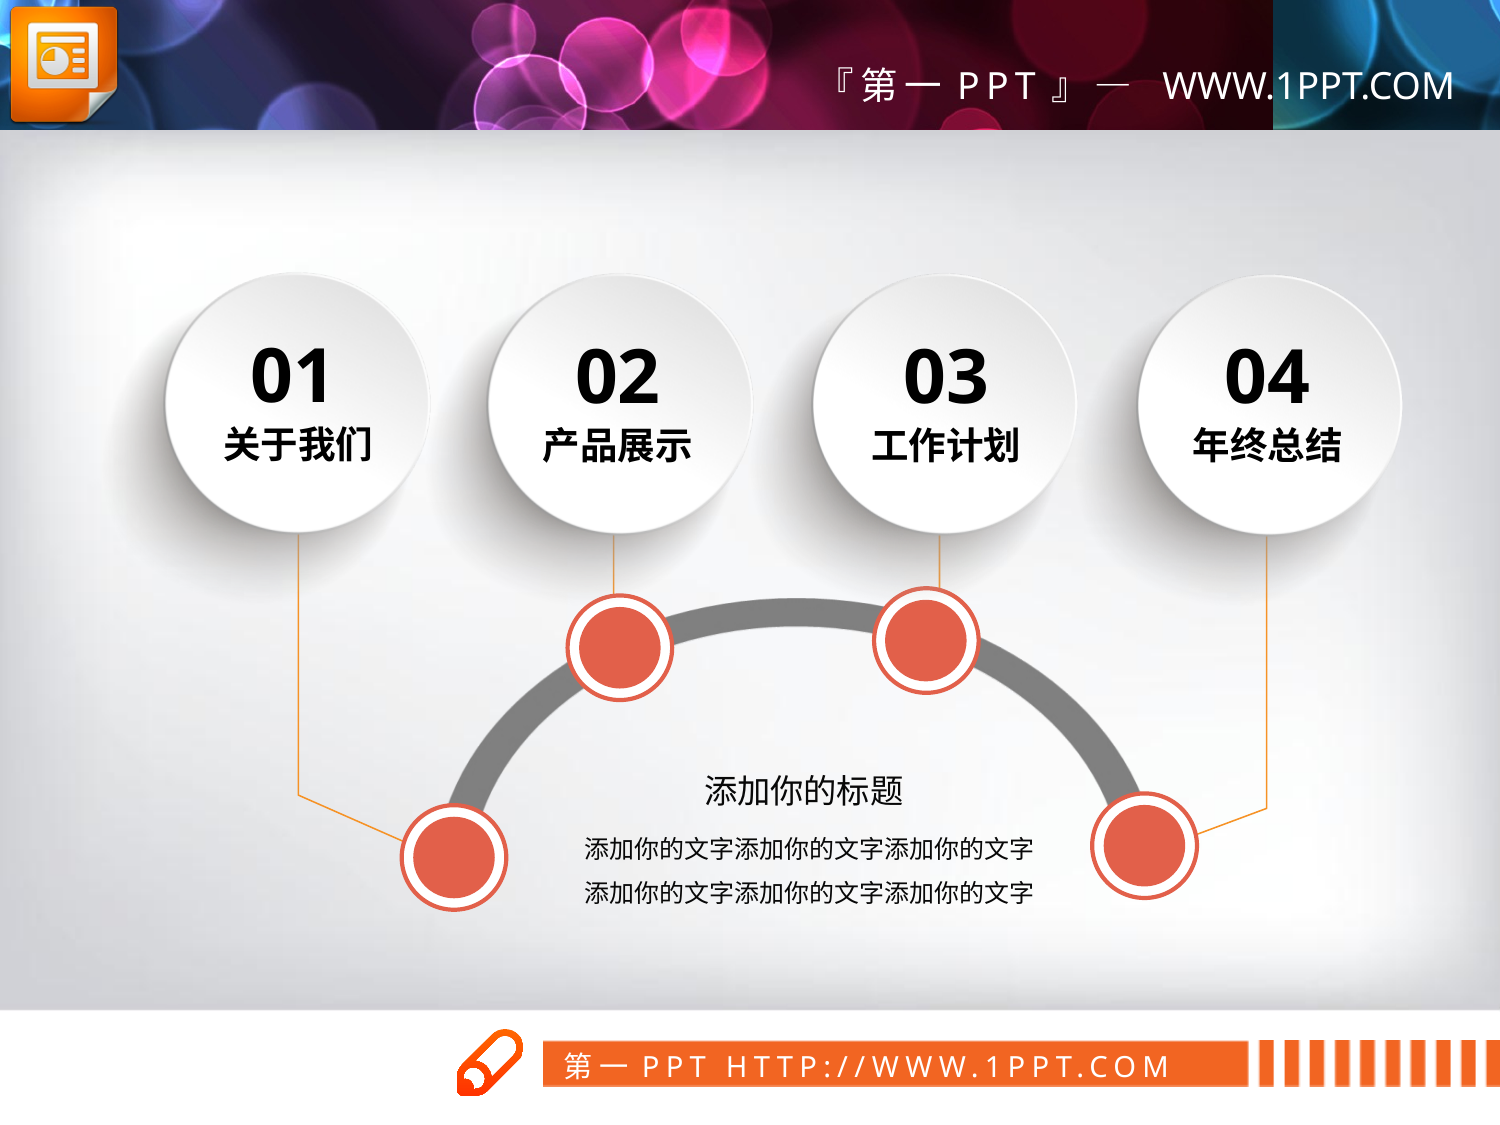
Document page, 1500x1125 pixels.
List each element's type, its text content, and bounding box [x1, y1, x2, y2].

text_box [567, 625, 673, 701]
text_box 添加你的文字添加你的文字添加你的文字添加你的文字添加你的文字添加你的文字 [570, 888, 1061, 916]
picture [0, 0, 1500, 1012]
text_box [1091, 793, 1198, 899]
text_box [873, 625, 979, 694]
text_box [298, 624, 399, 839]
text_box [1164, 626, 1267, 833]
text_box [401, 804, 507, 911]
picture [543, 1040, 1500, 1087]
